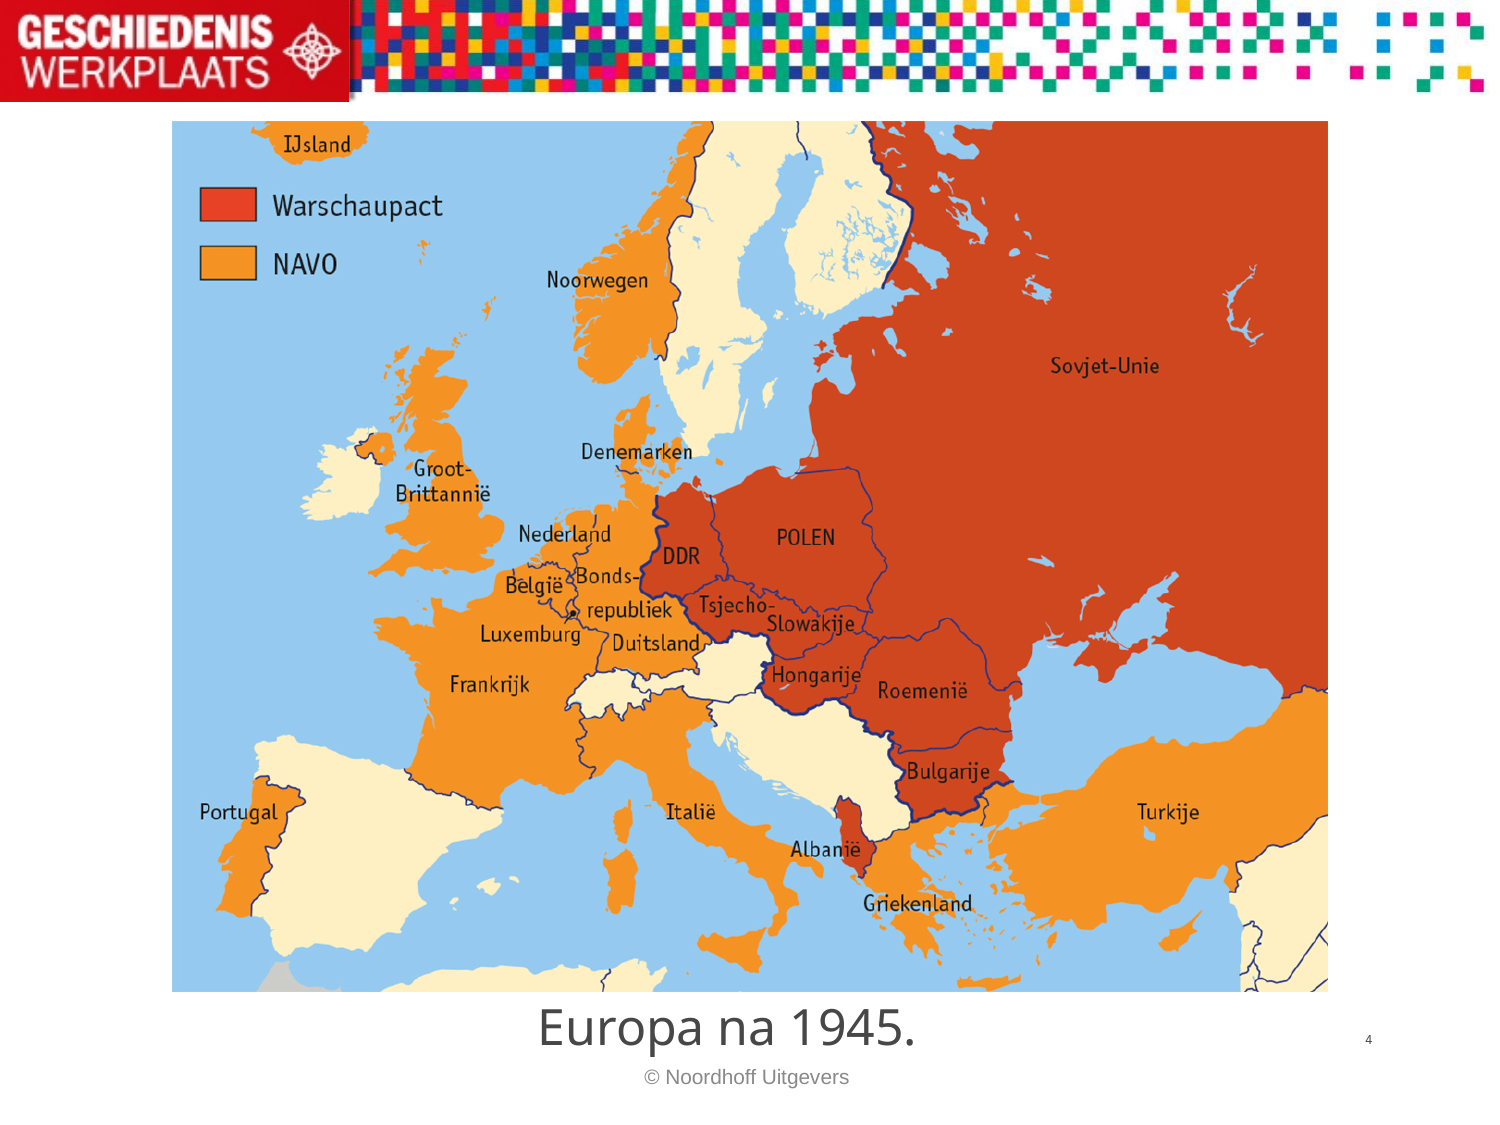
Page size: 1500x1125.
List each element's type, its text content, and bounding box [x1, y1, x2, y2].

picture [0, 0, 1500, 1125]
text_box Europa na 1945. [537, 1001, 987, 1045]
slide_number 4 [1325, 1025, 1388, 1063]
text_box © Noordhoff Uitgevers [512, 1045, 988, 1106]
